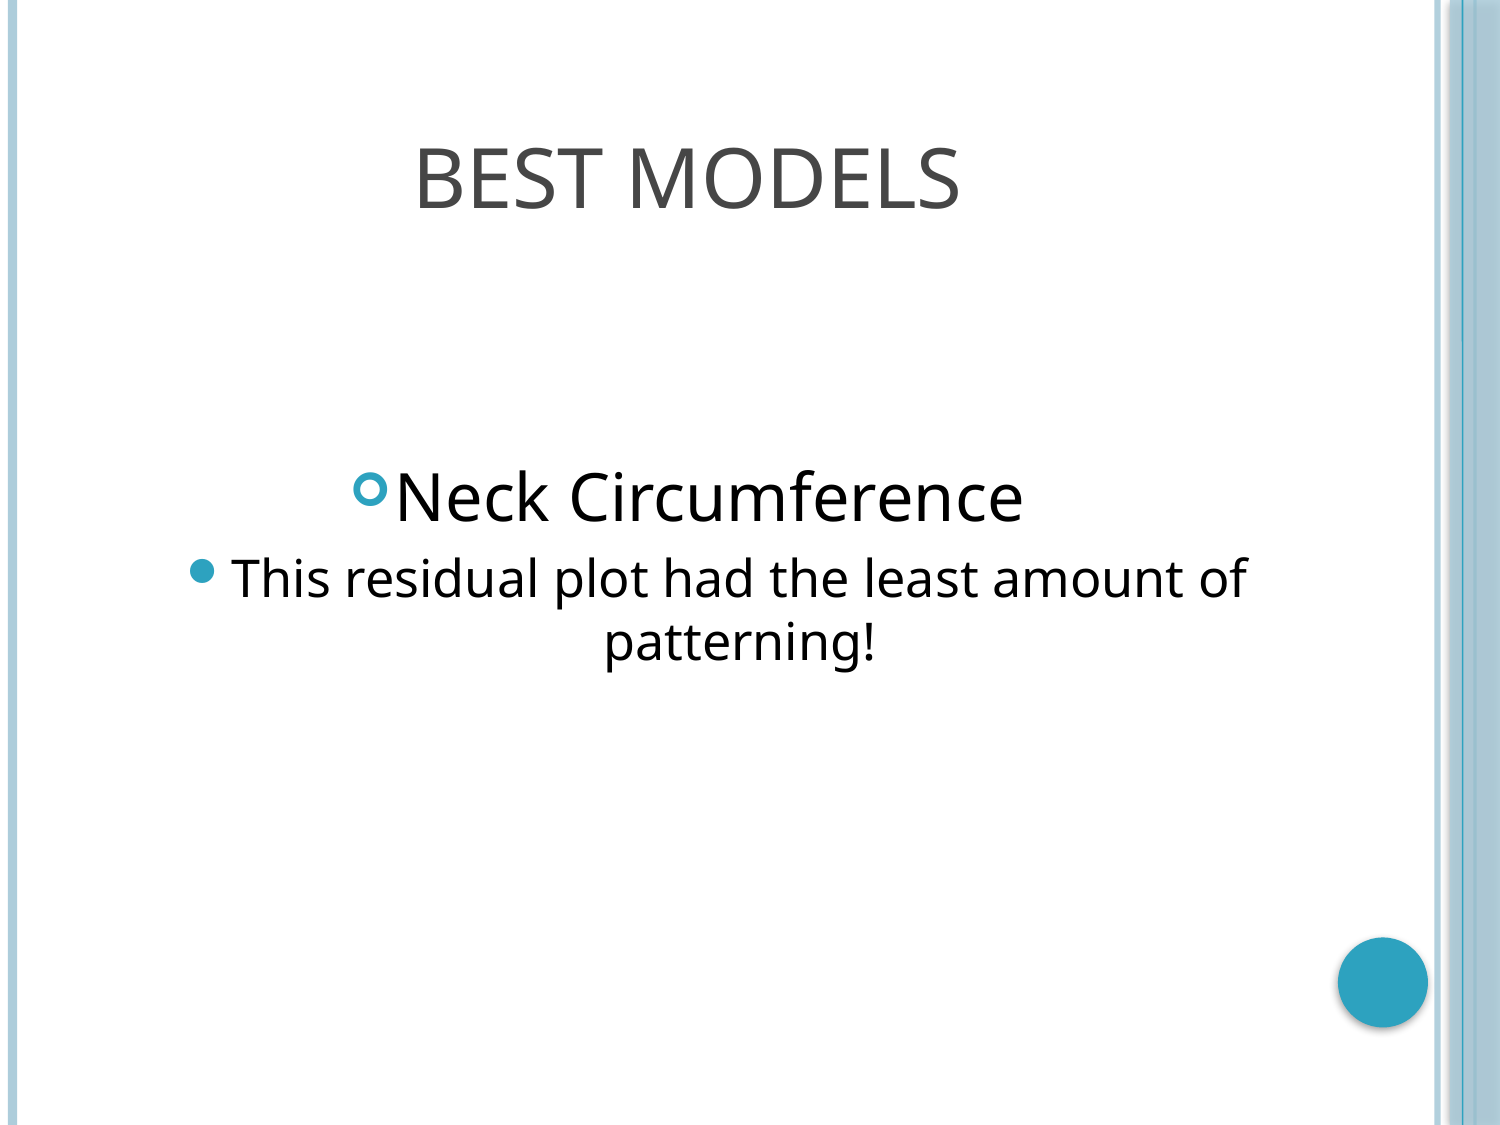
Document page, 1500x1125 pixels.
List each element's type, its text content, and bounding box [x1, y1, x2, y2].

title Best Models [75, 45, 1300, 233]
list Neck Circumference This residual plot had the least amount of patterning! [75, 262, 1300, 1062]
